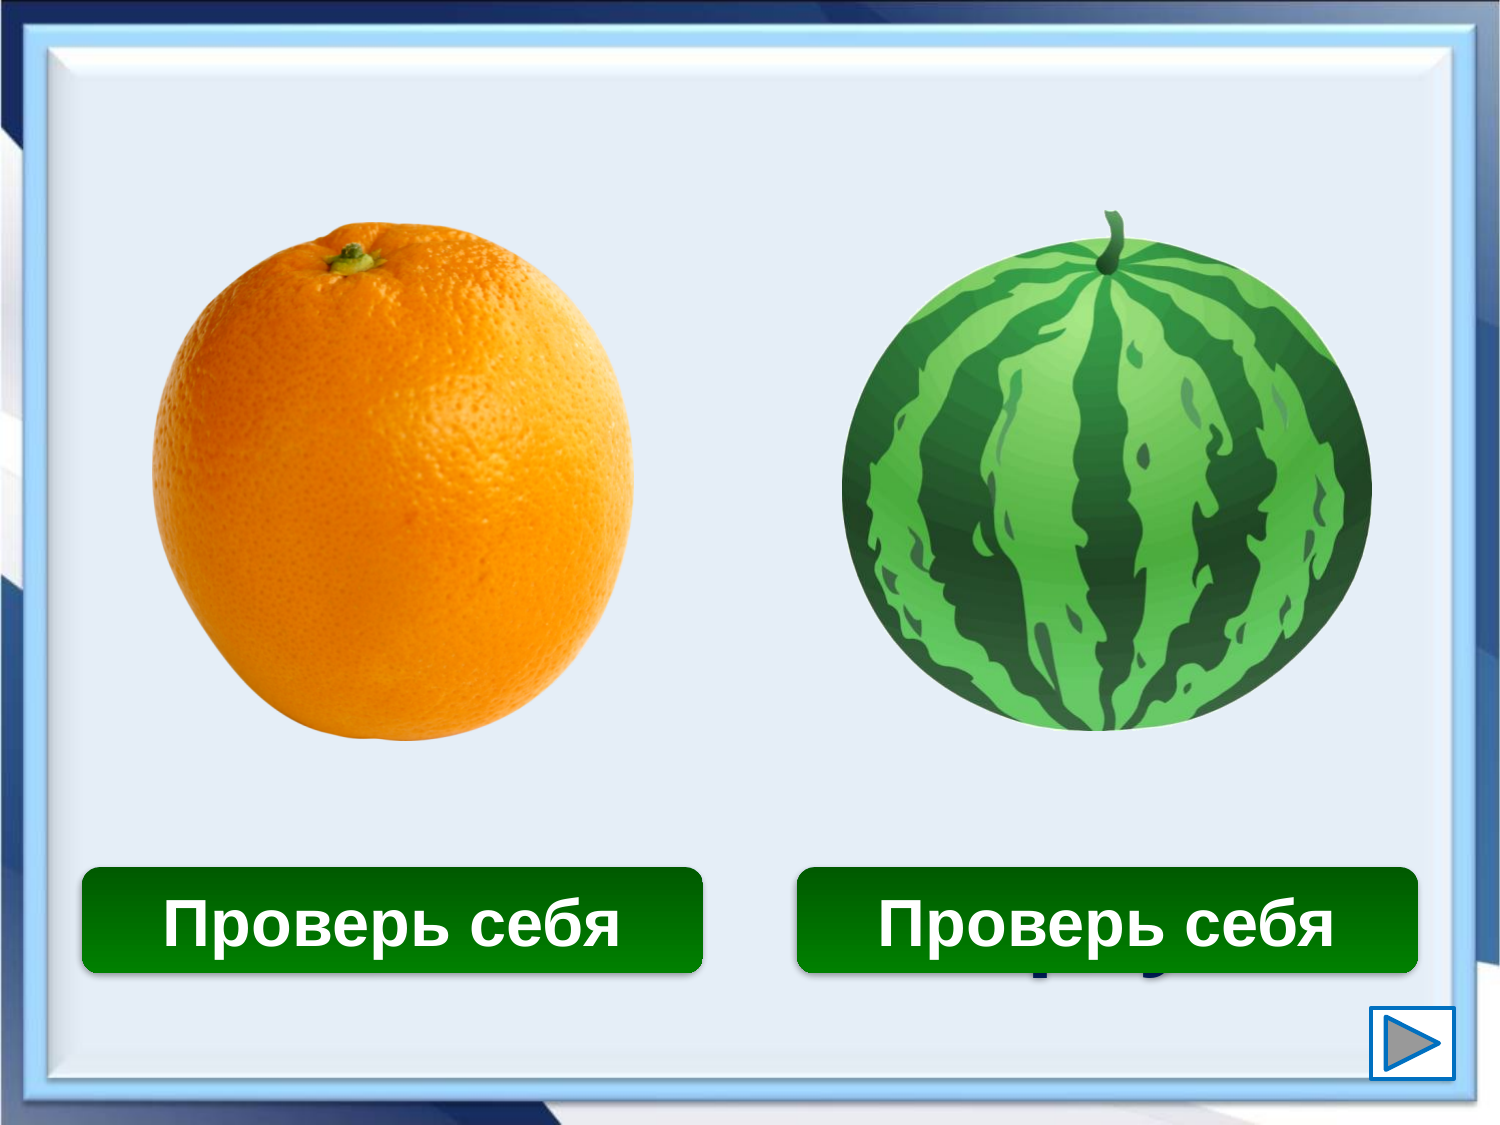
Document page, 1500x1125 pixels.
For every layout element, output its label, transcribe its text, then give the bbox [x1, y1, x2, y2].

text_box Проверь себя [79, 865, 706, 976]
text_box [1369, 1006, 1456, 1081]
picture [0, 0, 1500, 1125]
text_box Проверь себя [794, 865, 1421, 976]
